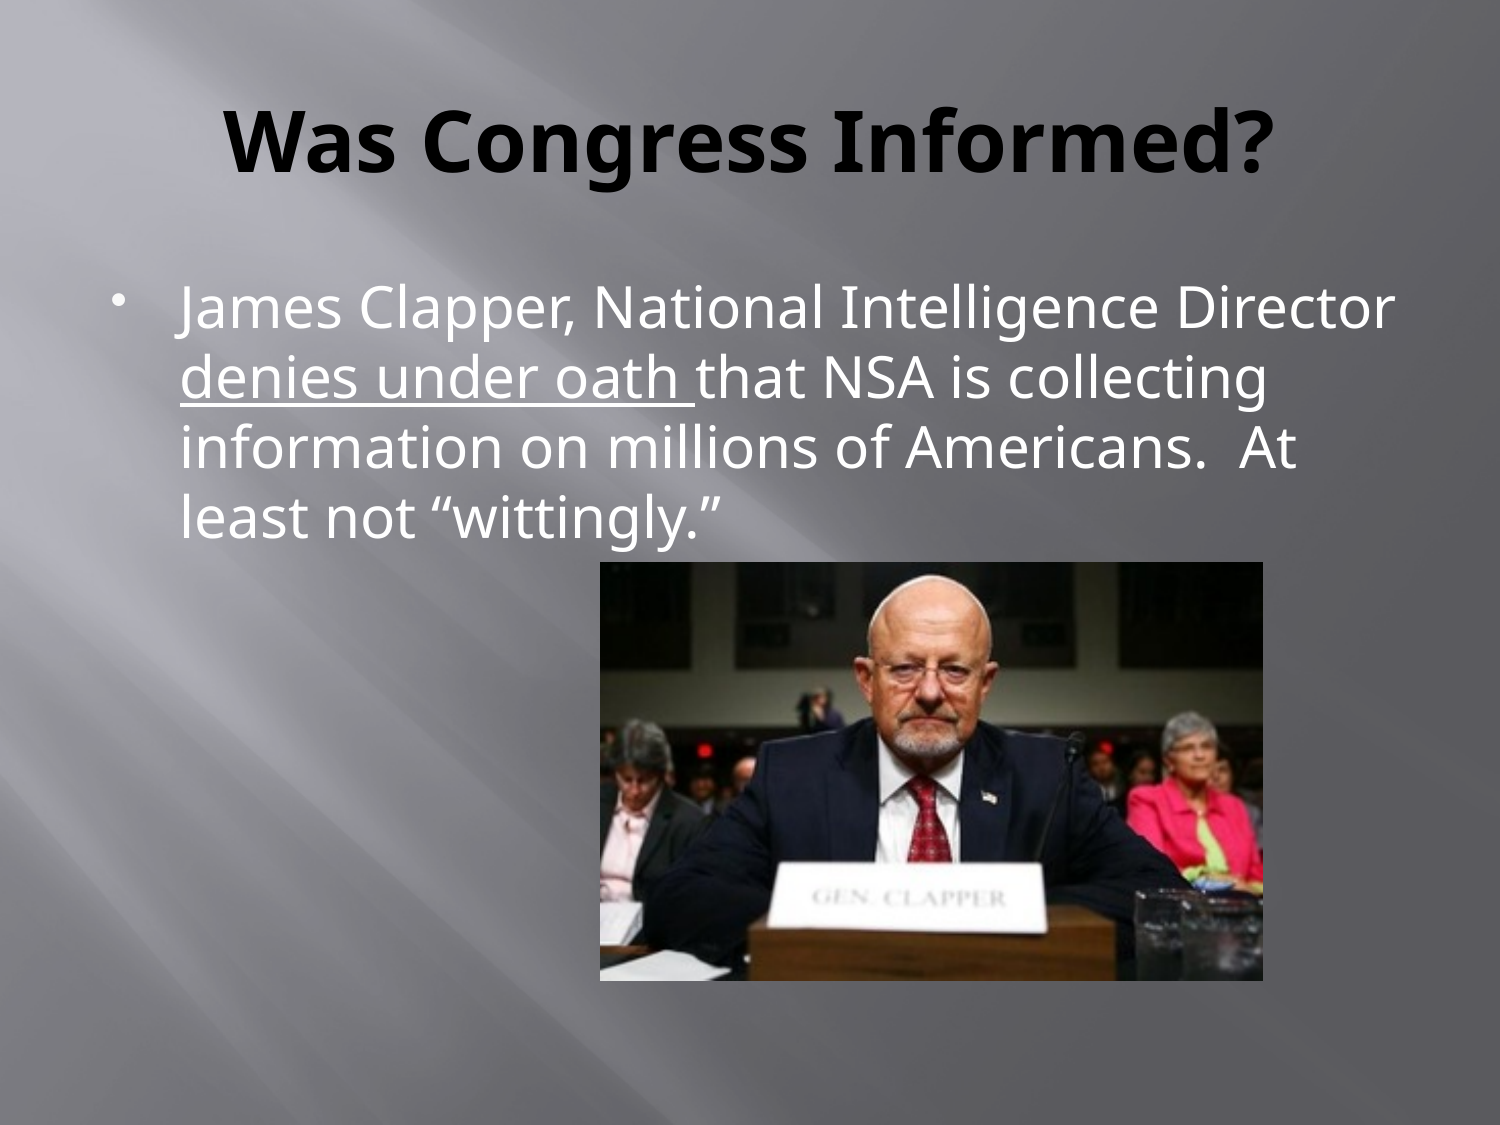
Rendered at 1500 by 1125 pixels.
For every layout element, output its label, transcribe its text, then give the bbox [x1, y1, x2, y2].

title Was Congress Informed? [75, 45, 1425, 233]
list James Clapper, National Intelligence Director denies under oath that NSA is collecting information on millions of Americans. At least not “wittingly.” [75, 262, 1425, 1035]
picture [599, 562, 1264, 981]
